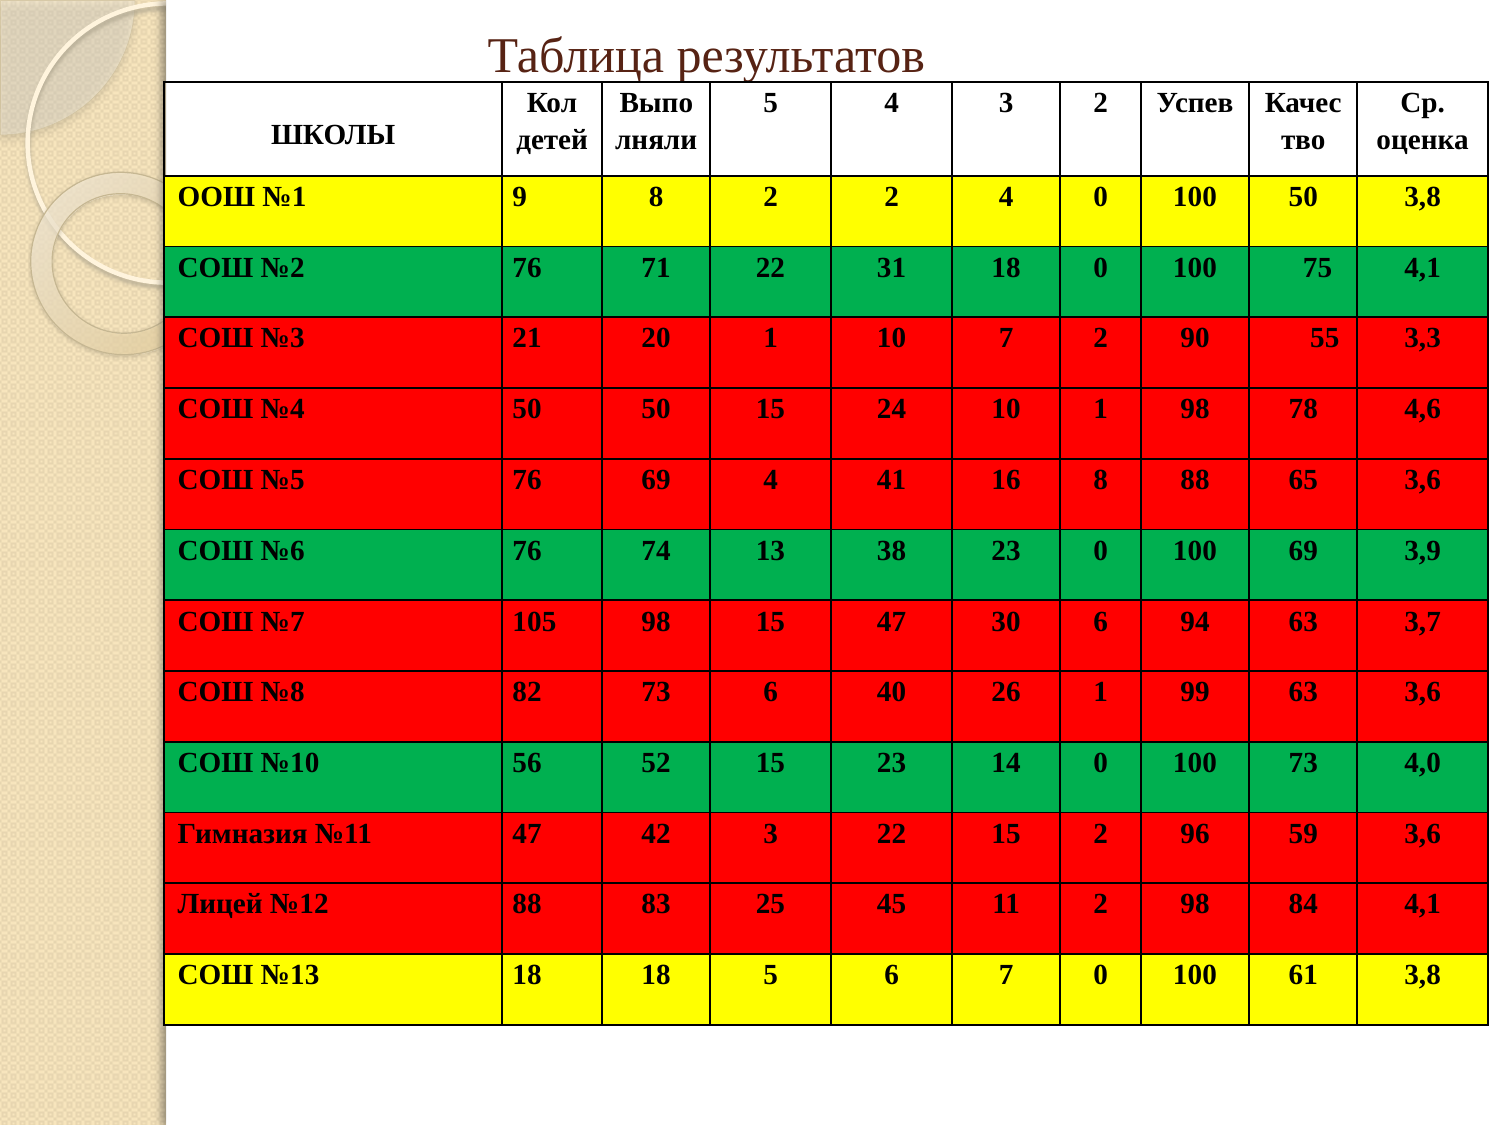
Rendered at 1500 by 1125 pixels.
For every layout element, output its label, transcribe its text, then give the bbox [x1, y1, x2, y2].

table_cell 2 [832, 177, 951, 246]
table_cell 22 [832, 813, 951, 882]
table_cell 84 [1250, 884, 1356, 953]
table_header 3 [953, 83, 1059, 175]
table_cell 76 [503, 247, 601, 316]
table_cell 50 [503, 389, 601, 458]
table_cell СОШ №13 [165, 955, 501, 1024]
table_cell 21 [503, 318, 601, 387]
table_cell 15 [711, 389, 830, 458]
table_cell Гимназия №11 [165, 813, 501, 882]
table_cell 8 [1061, 460, 1140, 529]
table_cell 30 [953, 601, 1059, 670]
table_cell 90 [1142, 318, 1248, 387]
table_cell 45 [832, 884, 951, 953]
table_cell 56 [503, 743, 601, 812]
table_cell 2 [1061, 884, 1140, 953]
table_cell 41 [832, 460, 951, 529]
table_cell 7 [953, 955, 1059, 1024]
table_cell 50 [603, 389, 709, 458]
table_cell СОШ №8 [165, 672, 501, 741]
table_cell 50 [1250, 177, 1356, 246]
table_cell 18 [603, 955, 709, 1024]
table_header Качество [1250, 83, 1356, 175]
table_cell 69 [603, 460, 709, 529]
table_cell СОШ №7 [165, 601, 501, 670]
table_cell 13 [711, 530, 830, 599]
table_cell 23 [953, 530, 1059, 599]
table_cell 0 [1061, 177, 1140, 246]
table_cell 25 [711, 884, 830, 953]
table_cell 31 [832, 247, 951, 316]
table_cell 88 [503, 884, 601, 953]
table_cell 100 [1142, 743, 1248, 812]
table_cell 1 [1061, 389, 1140, 458]
table_header 4 [832, 83, 951, 175]
table_cell 11 [953, 884, 1059, 953]
table_cell СОШ №2 [165, 247, 501, 316]
table_header 5 [711, 83, 830, 175]
table_cell 73 [603, 672, 709, 741]
table_cell 10 [832, 318, 951, 387]
table_cell 55 [1250, 318, 1356, 387]
table_cell 1 [711, 318, 830, 387]
table_header ШКОЛЫ [165, 83, 501, 175]
table_header Кол детей [503, 83, 601, 175]
table_cell 16 [953, 460, 1059, 529]
table_cell 83 [603, 884, 709, 953]
table_cell 38 [832, 530, 951, 599]
table_cell 4,1 [1358, 247, 1487, 316]
table_header Успев [1142, 83, 1248, 175]
table_cell 3,6 [1358, 672, 1487, 741]
table_header Ср. оценка [1358, 83, 1487, 175]
table_cell 15 [711, 743, 830, 812]
table_cell 3,3 [1358, 318, 1487, 387]
table_cell 6 [711, 672, 830, 741]
table_cell СОШ №6 [165, 530, 501, 599]
table_cell 100 [1142, 955, 1248, 1024]
table_cell 18 [953, 247, 1059, 316]
table_cell 0 [1061, 247, 1140, 316]
table_cell 98 [1142, 884, 1248, 953]
table_cell 47 [503, 813, 601, 882]
table_cell 61 [1250, 955, 1356, 1024]
table_cell 52 [603, 743, 709, 812]
table_cell 9 [503, 177, 601, 246]
table_cell 3 [711, 813, 830, 882]
table_cell 96 [1142, 813, 1248, 882]
table_cell СОШ №10 [165, 743, 501, 812]
table_cell 3,9 [1358, 530, 1487, 599]
table_cell Лицей №12 [165, 884, 501, 953]
table_cell 40 [832, 672, 951, 741]
table_cell 4,1 [1358, 884, 1487, 953]
table_cell 4,0 [1358, 743, 1487, 812]
title Таблица результатов [235, 0, 1466, 81]
table_cell 98 [1142, 389, 1248, 458]
table_cell 22 [711, 247, 830, 316]
table_cell 7 [953, 318, 1059, 387]
table_cell 8 [603, 177, 709, 246]
table_cell 0 [1061, 530, 1140, 599]
table_cell 76 [503, 460, 601, 529]
table_cell 76 [503, 530, 601, 599]
table_cell ООШ №1 [165, 177, 501, 246]
table_cell СОШ №4 [165, 389, 501, 458]
table_cell 63 [1250, 672, 1356, 741]
table_cell 100 [1142, 530, 1248, 599]
table_cell 10 [953, 389, 1059, 458]
table_cell 65 [1250, 460, 1356, 529]
table_cell 6 [832, 955, 951, 1024]
table_cell 15 [711, 601, 830, 670]
table_cell 78 [1250, 389, 1356, 458]
table_cell 98 [603, 601, 709, 670]
table_cell 100 [1142, 247, 1248, 316]
table_header Выполняли [603, 83, 709, 175]
table_cell 0 [1061, 955, 1140, 1024]
table_cell 18 [503, 955, 601, 1024]
table_cell 4,6 [1358, 389, 1487, 458]
table_cell 69 [1250, 530, 1356, 599]
table_cell 26 [953, 672, 1059, 741]
table_cell 42 [603, 813, 709, 882]
table_cell 99 [1142, 672, 1248, 741]
table_cell 4 [953, 177, 1059, 246]
table_cell 73 [1250, 743, 1356, 812]
table_cell 75 [1250, 247, 1356, 316]
table_cell 2 [1061, 318, 1140, 387]
table_cell СОШ №3 [165, 318, 501, 387]
table_cell 105 [503, 601, 601, 670]
table_cell 59 [1250, 813, 1356, 882]
table_cell 47 [832, 601, 951, 670]
table_cell 3,8 [1358, 955, 1487, 1024]
table_cell 15 [953, 813, 1059, 882]
table_cell 14 [953, 743, 1059, 812]
table_cell 100 [1142, 177, 1248, 246]
table_cell СОШ №5 [165, 460, 501, 529]
table_cell 2 [1061, 813, 1140, 882]
table_header 2 [1061, 83, 1140, 175]
table_cell 3,7 [1358, 601, 1487, 670]
table_cell 82 [503, 672, 601, 741]
table_cell 63 [1250, 601, 1356, 670]
table_cell 6 [1061, 601, 1140, 670]
table_cell 3,6 [1358, 813, 1487, 882]
table_cell 1 [1061, 672, 1140, 741]
table_cell 3,6 [1358, 460, 1487, 529]
table_cell 74 [603, 530, 709, 599]
table_cell 23 [832, 743, 951, 812]
table_cell 0 [1061, 743, 1140, 812]
table_cell 24 [832, 389, 951, 458]
table_cell 94 [1142, 601, 1248, 670]
table_cell 20 [603, 318, 709, 387]
table_cell 3,8 [1358, 177, 1487, 246]
table_cell 71 [603, 247, 709, 316]
table_cell 2 [711, 177, 830, 246]
table_cell 5 [711, 955, 830, 1024]
table_cell 88 [1142, 460, 1248, 529]
table_cell 4 [711, 460, 830, 529]
